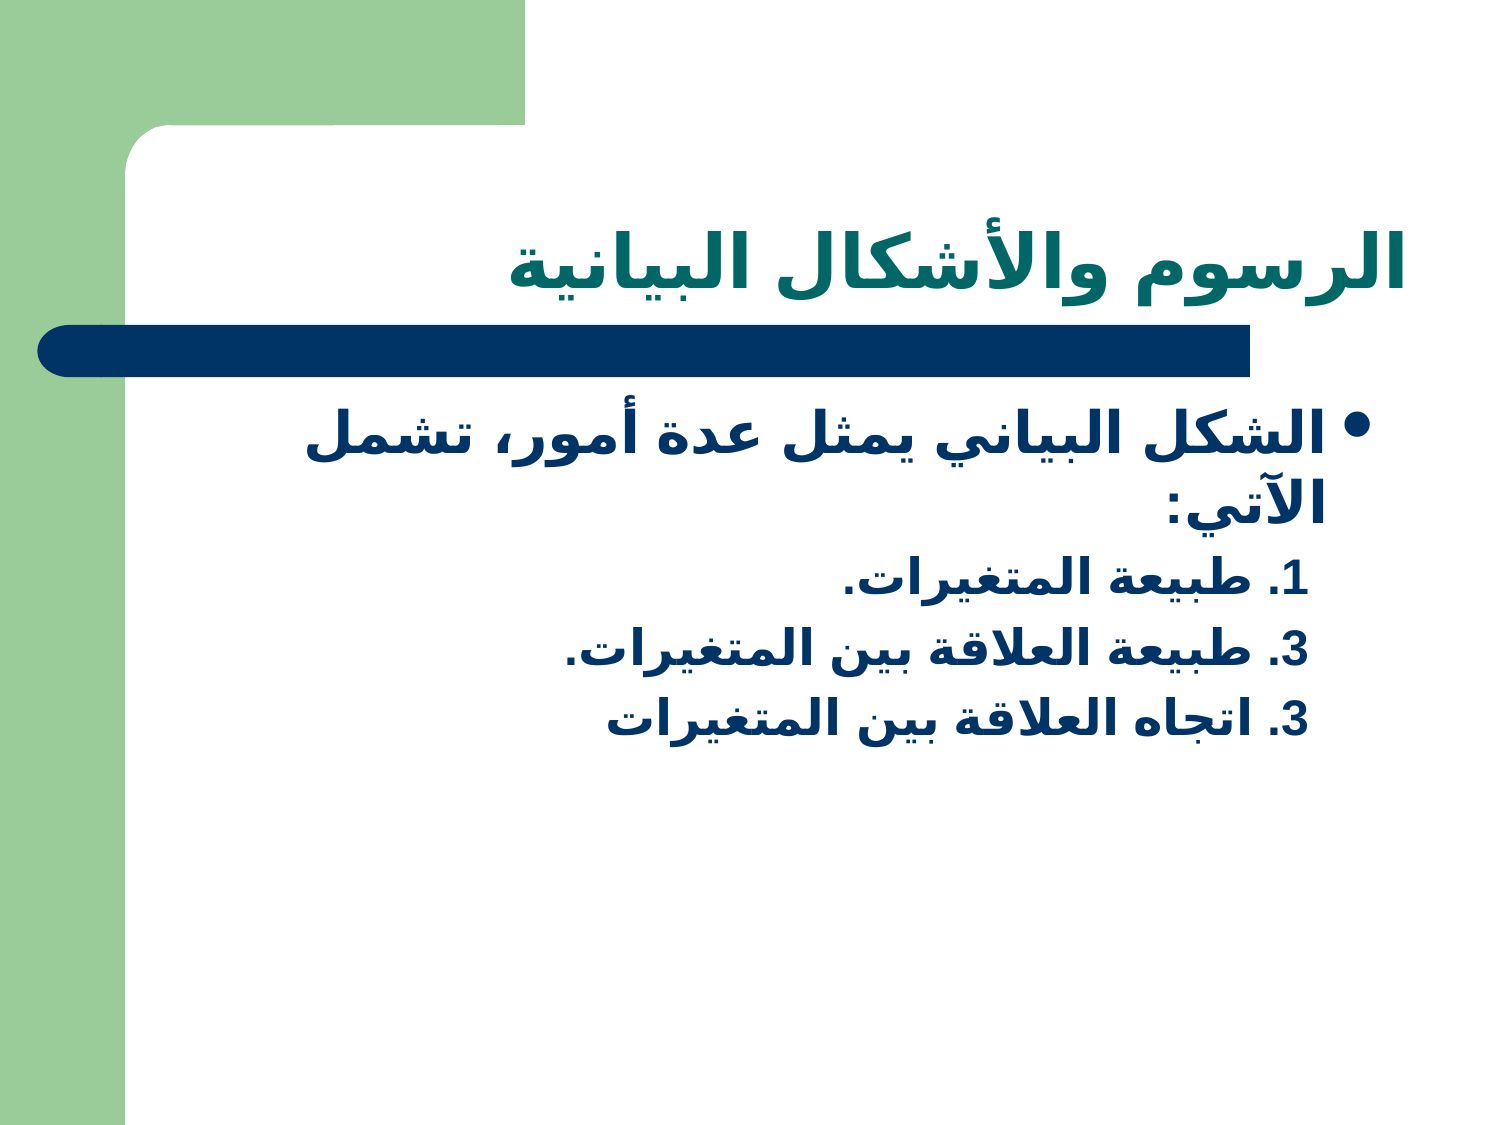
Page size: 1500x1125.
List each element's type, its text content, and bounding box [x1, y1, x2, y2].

title الرسوم والأشكال البيانية [124, 124, 1426, 313]
list الشكل البياني يمثل عدة أمور، تشمل الآتي: 1. طبيعة المتغيرات. 3. طبيعة العلاقة بين المتغيرات. 3. اتجاه العلاقة بين المتغيرات [137, 387, 1400, 999]
